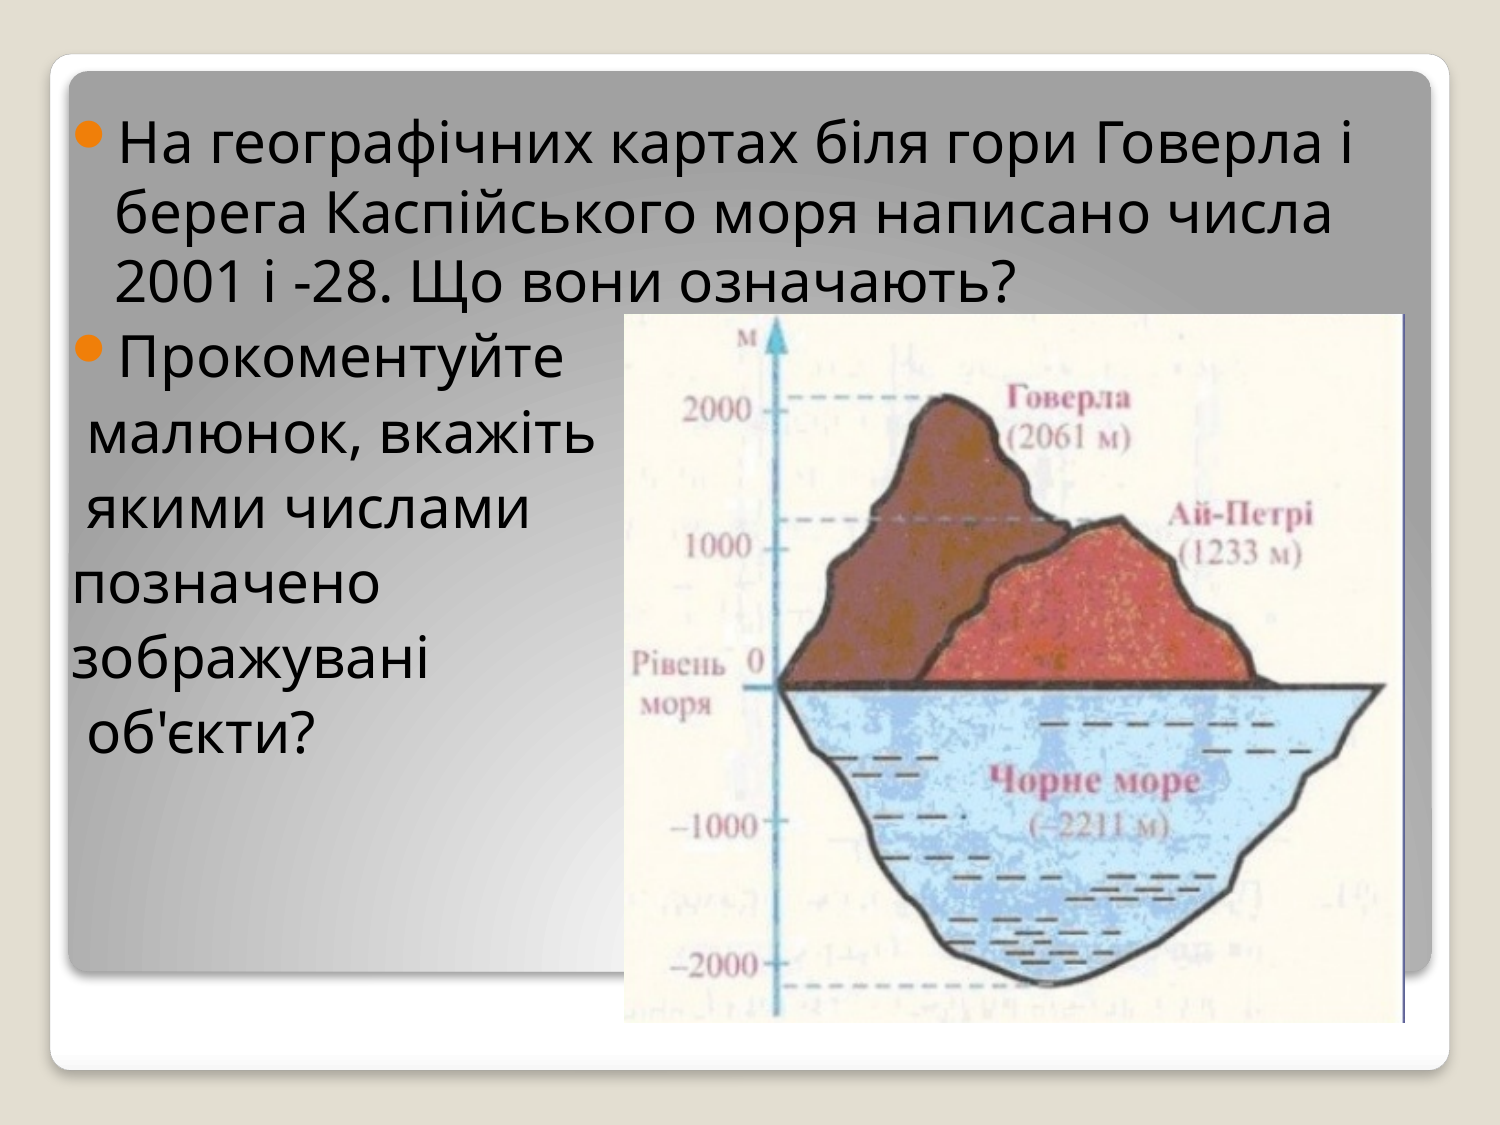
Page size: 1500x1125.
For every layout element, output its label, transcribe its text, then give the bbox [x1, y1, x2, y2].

picture [624, 314, 1405, 1023]
list На географічних картах біля гори Говерла і берега Каспійського моря написано числа 2001 і -28. Що вони означають? Прокоментуйте малюнок, вкажіть якими числами позначено зображувані об'єкти? [41, 90, 1405, 941]
